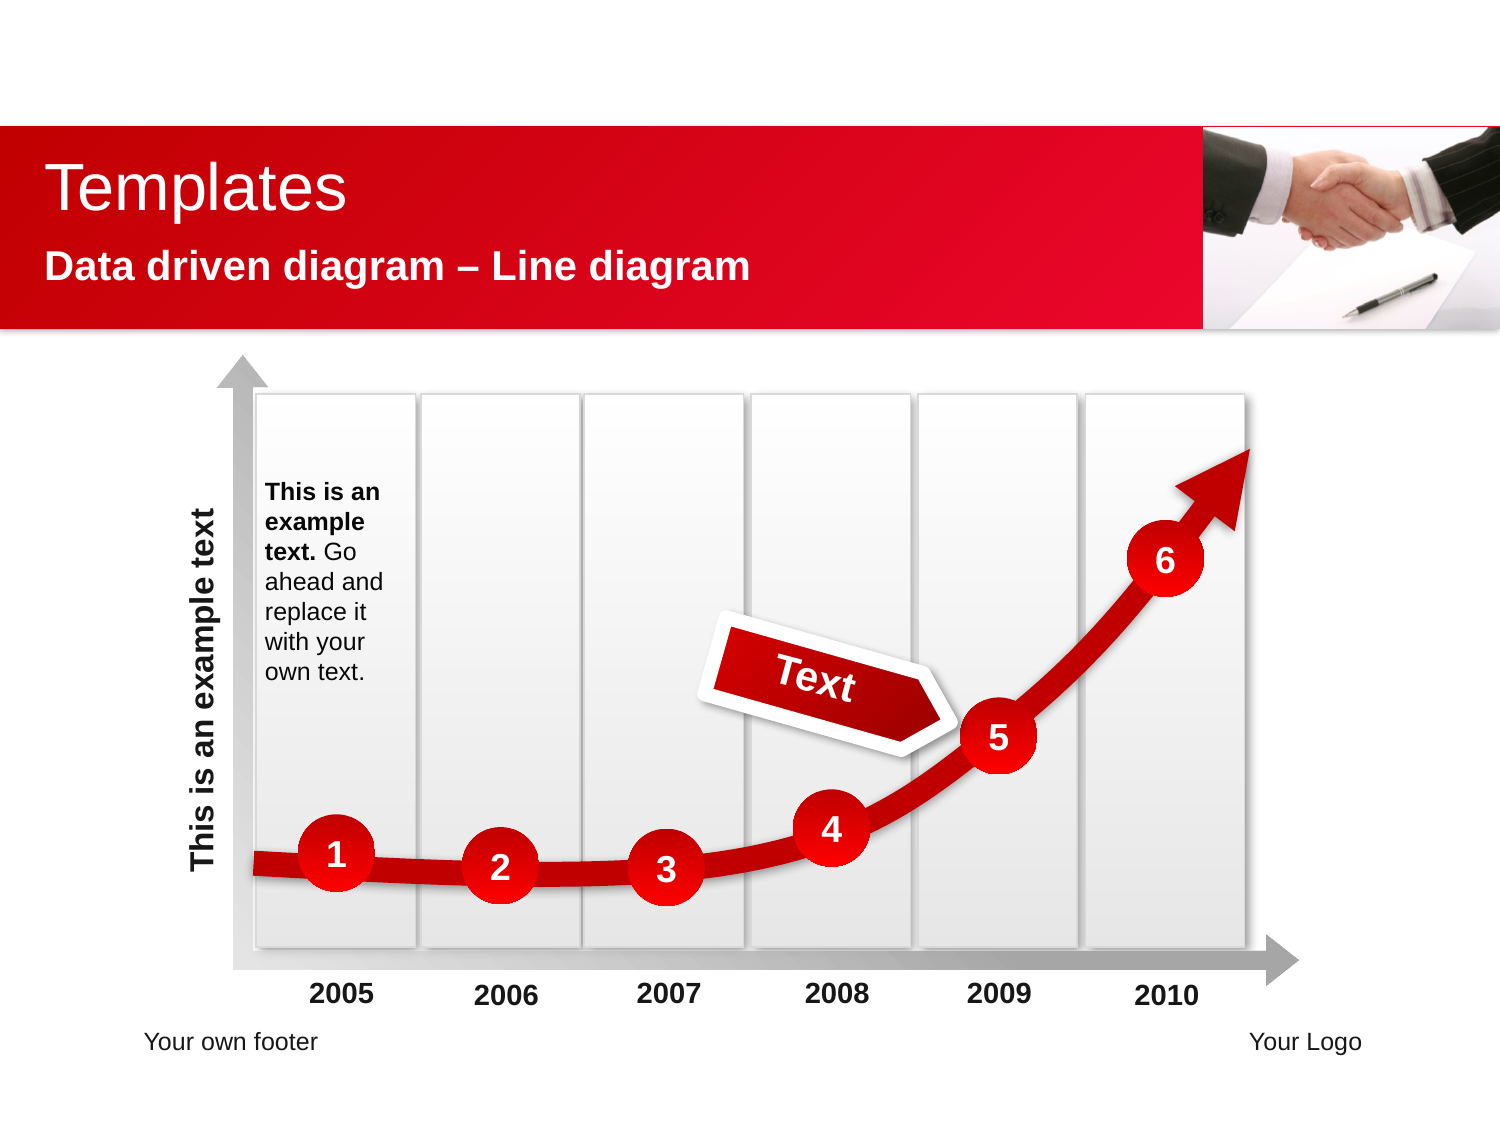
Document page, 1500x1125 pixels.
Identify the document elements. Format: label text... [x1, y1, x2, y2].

text_box 2010 [1117, 994, 1217, 1010]
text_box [216, 353, 1299, 987]
text_box 2006 [453, 994, 560, 1019]
text_box Your own footer [143, 1010, 396, 1070]
text_box 2007 [616, 994, 722, 1017]
text_box 2005 [291, 994, 392, 1010]
text_box 2008 [784, 994, 890, 1017]
text_box This is an example text [172, 418, 210, 888]
list Data driven diagram – Line diagram [29, 237, 1094, 297]
title Templates [29, 136, 782, 230]
text_box Your Logo [1110, 1010, 1363, 1070]
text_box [710, 648, 956, 730]
picture [1203, 127, 1500, 329]
text_box 2009 [948, 994, 1050, 1017]
